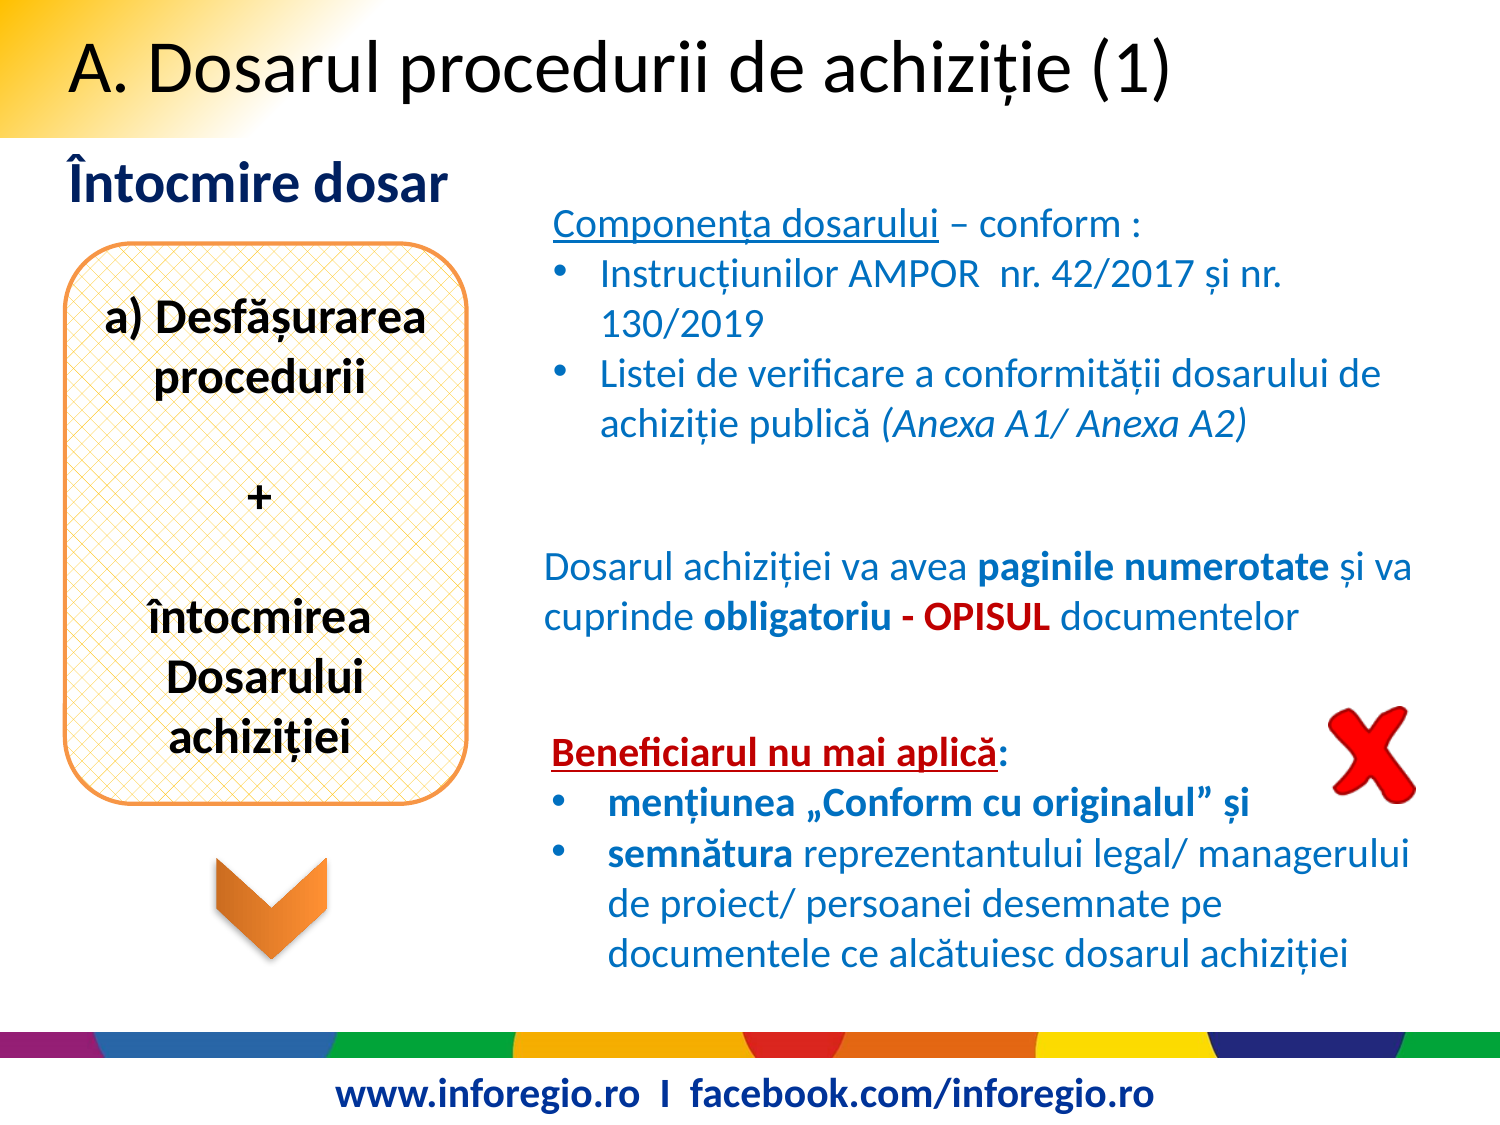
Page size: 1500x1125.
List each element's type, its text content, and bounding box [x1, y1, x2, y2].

picture [0, 1032, 1500, 1058]
text_box Beneficiarul nu mai aplică: mențiunea „Conform cu originalul” și semnătura reprezentantului legal/ managerului de proiect/ persoanei desemnate pe documentele ce alcătuiesc dosarul achiziției [523, 706, 1450, 995]
text_box [216, 857, 327, 960]
list Întocmire dosar [53, 137, 1447, 1005]
text_box a) Desfășurarea procedurii + întocmirea Dosarului achiziției [62, 241, 469, 806]
text_box Componența dosarului – conform : Instrucțiunilor AMPOR nr. 42/2017 și nr. 130/2019 Listei de verificare a conformității dosarului de achiziție publică (Anexa A1/ Anexa A2) [523, 158, 1455, 482]
picture [1328, 705, 1416, 805]
title A. Dosarul procedurii de achiziție (1) [53, 0, 1447, 126]
text_box Dosarul achiziției va avea paginile numerotate și va cuprinde obligatoriu - OPISUL documentelor [523, 521, 1450, 656]
